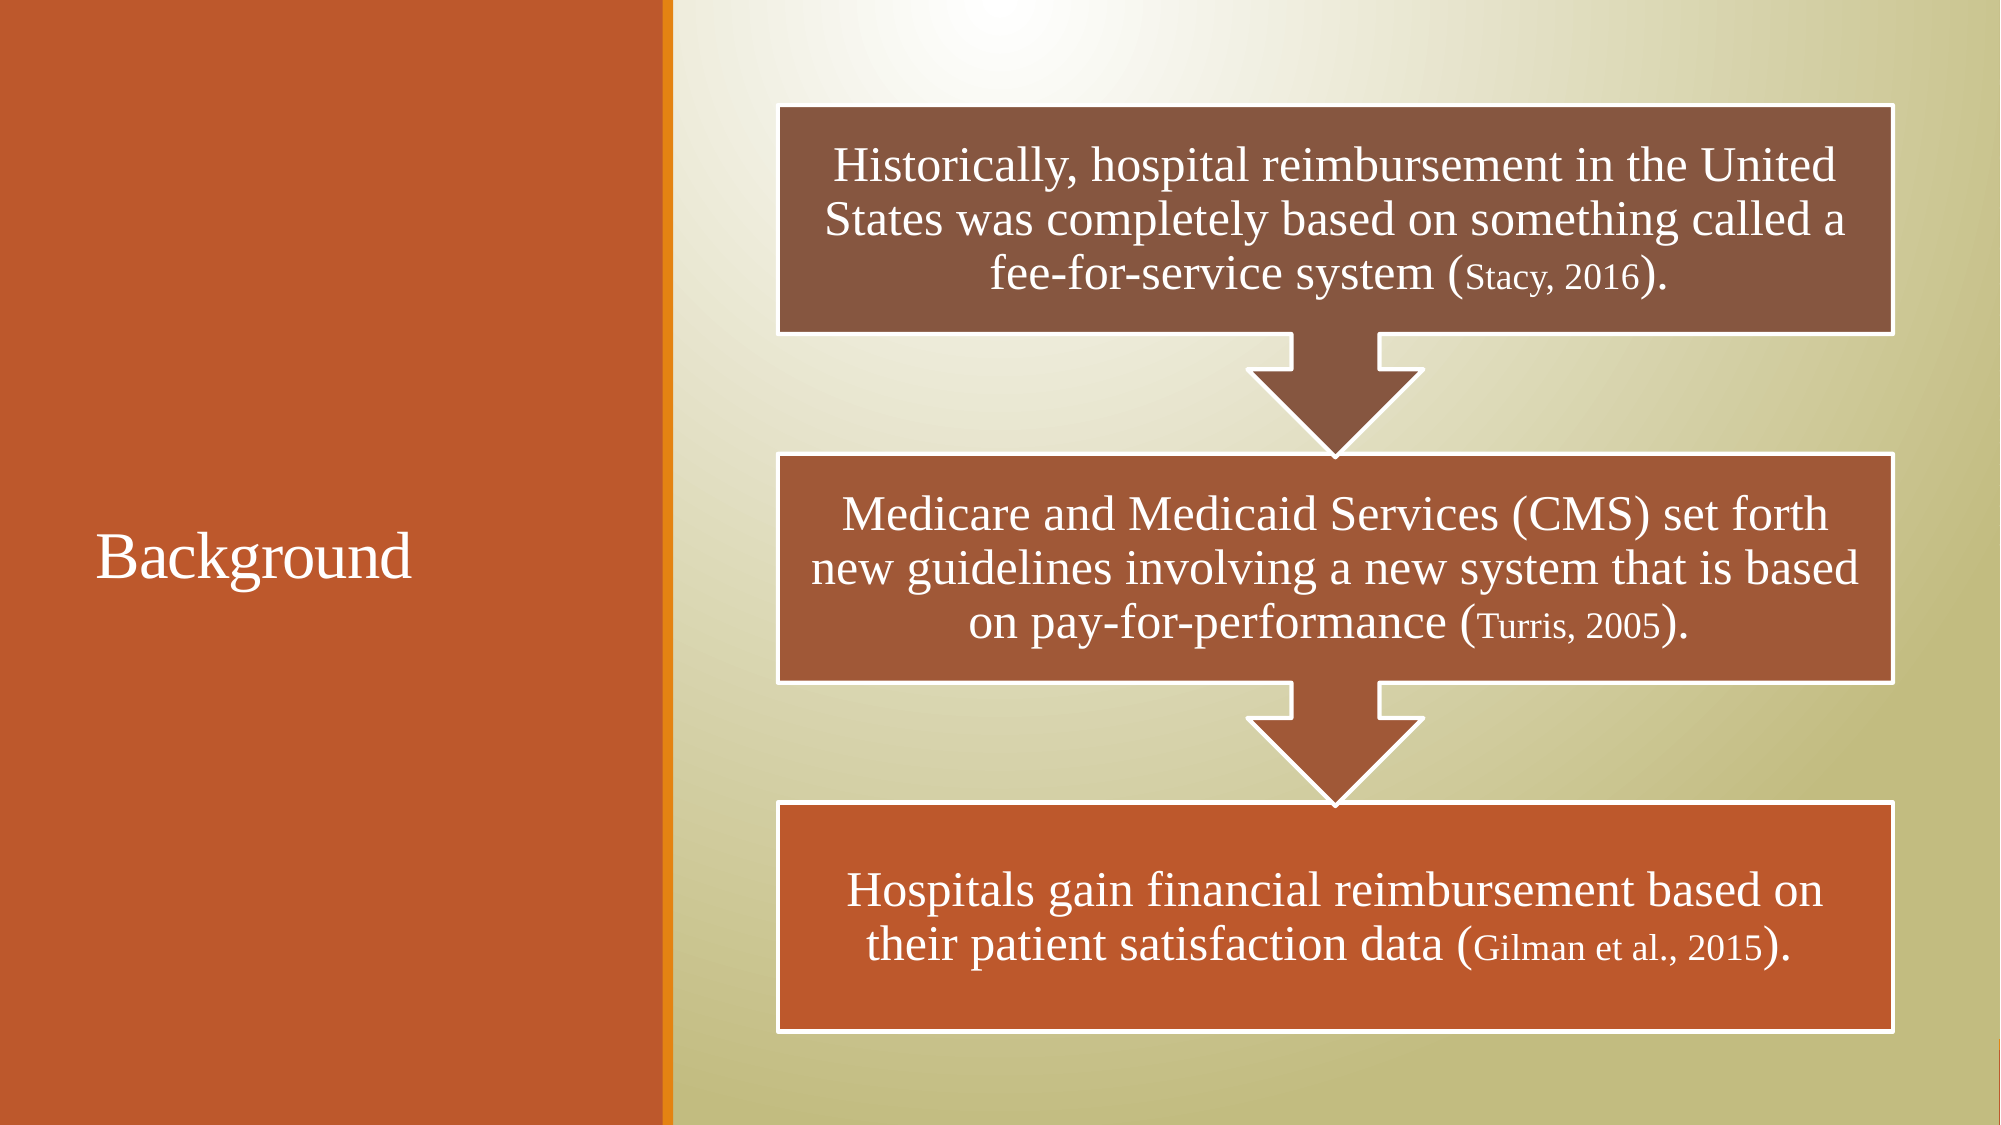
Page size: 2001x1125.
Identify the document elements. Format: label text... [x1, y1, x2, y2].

title Background [80, 84, 587, 1032]
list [777, 104, 1894, 1033]
text_box [674, 0, 2000, 1125]
text_box [0, 0, 661, 1125]
text_box [661, 0, 674, 1125]
